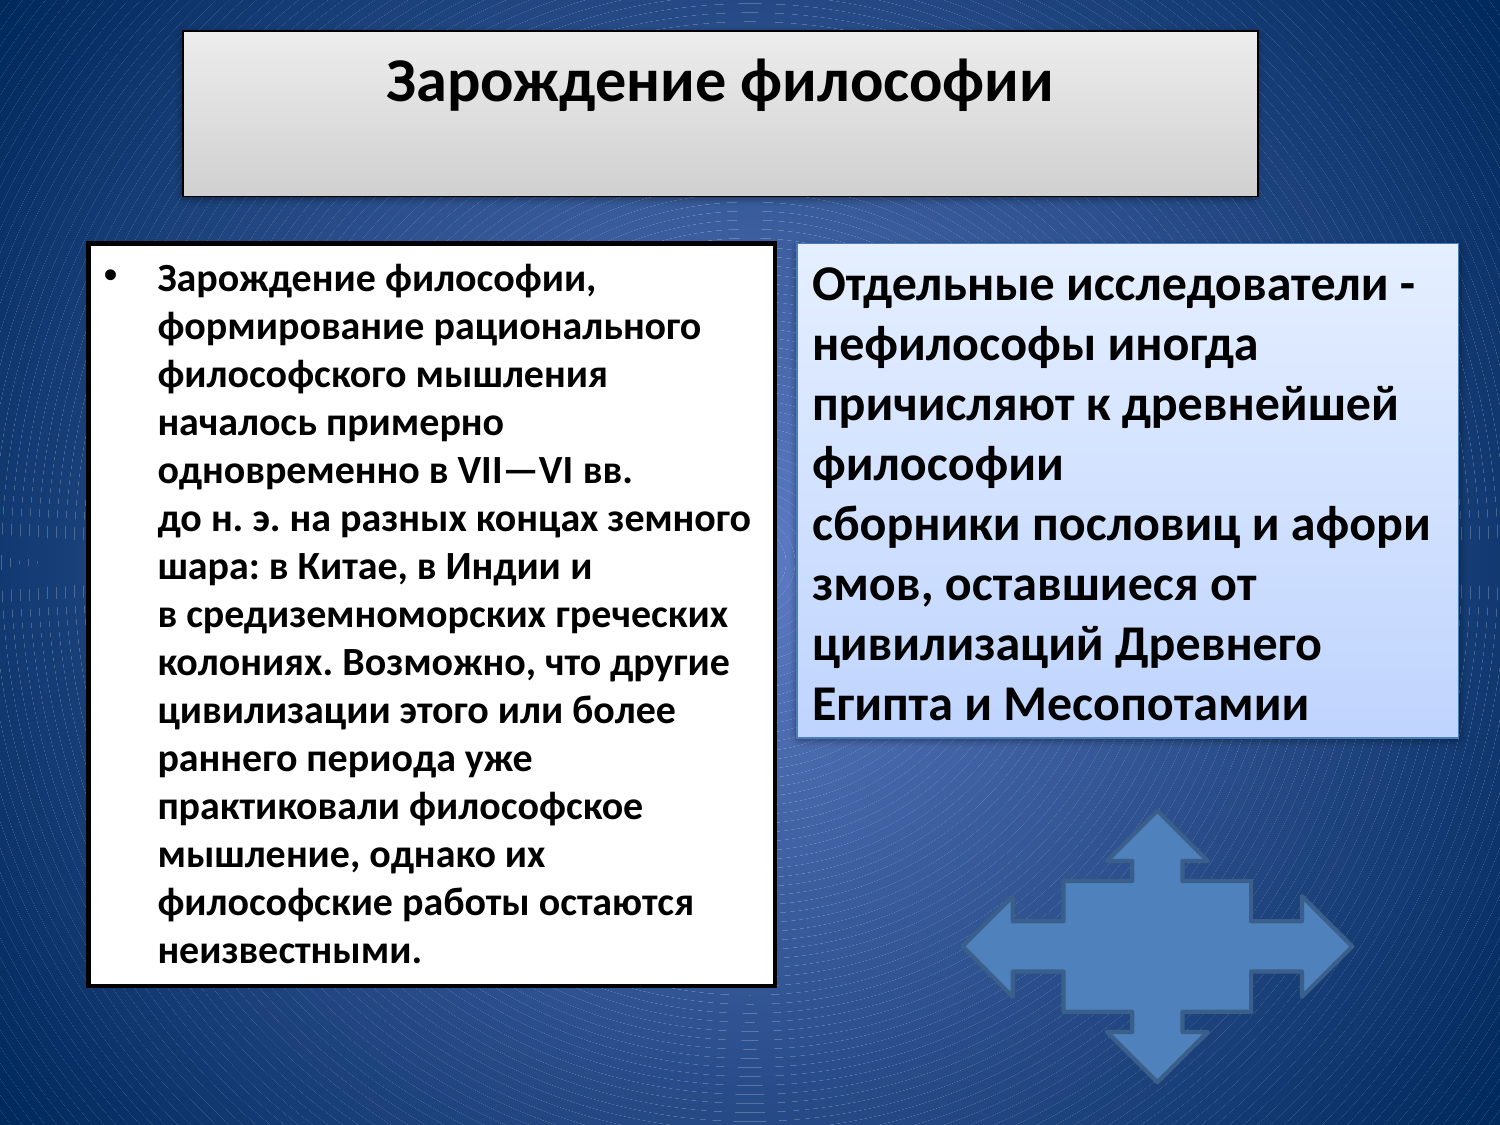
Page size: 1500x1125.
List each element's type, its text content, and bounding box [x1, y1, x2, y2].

title Зарождение философии [182, 30, 1259, 197]
text_box [960, 808, 1355, 1085]
list Зарождение философии, формирование рационального философского мышления началось примерно одновременно в VII—VI вв. до н. э. на разных концах земного шара: в Китае, в Индии и в средиземноморских греческих колониях. Возможно, что другие цивилизации этого или более раннего периода уже практиковали философское мышление, однако их философские работы остаются неизвестными. [86, 241, 777, 988]
text_box Отдельные исследователи - нефилософы иногда причисляют к древнейшей философии сборники пословиц и афоризмов, оставшиеся от цивилизаций Древнего Египта и Месопотамии [796, 243, 1459, 739]
